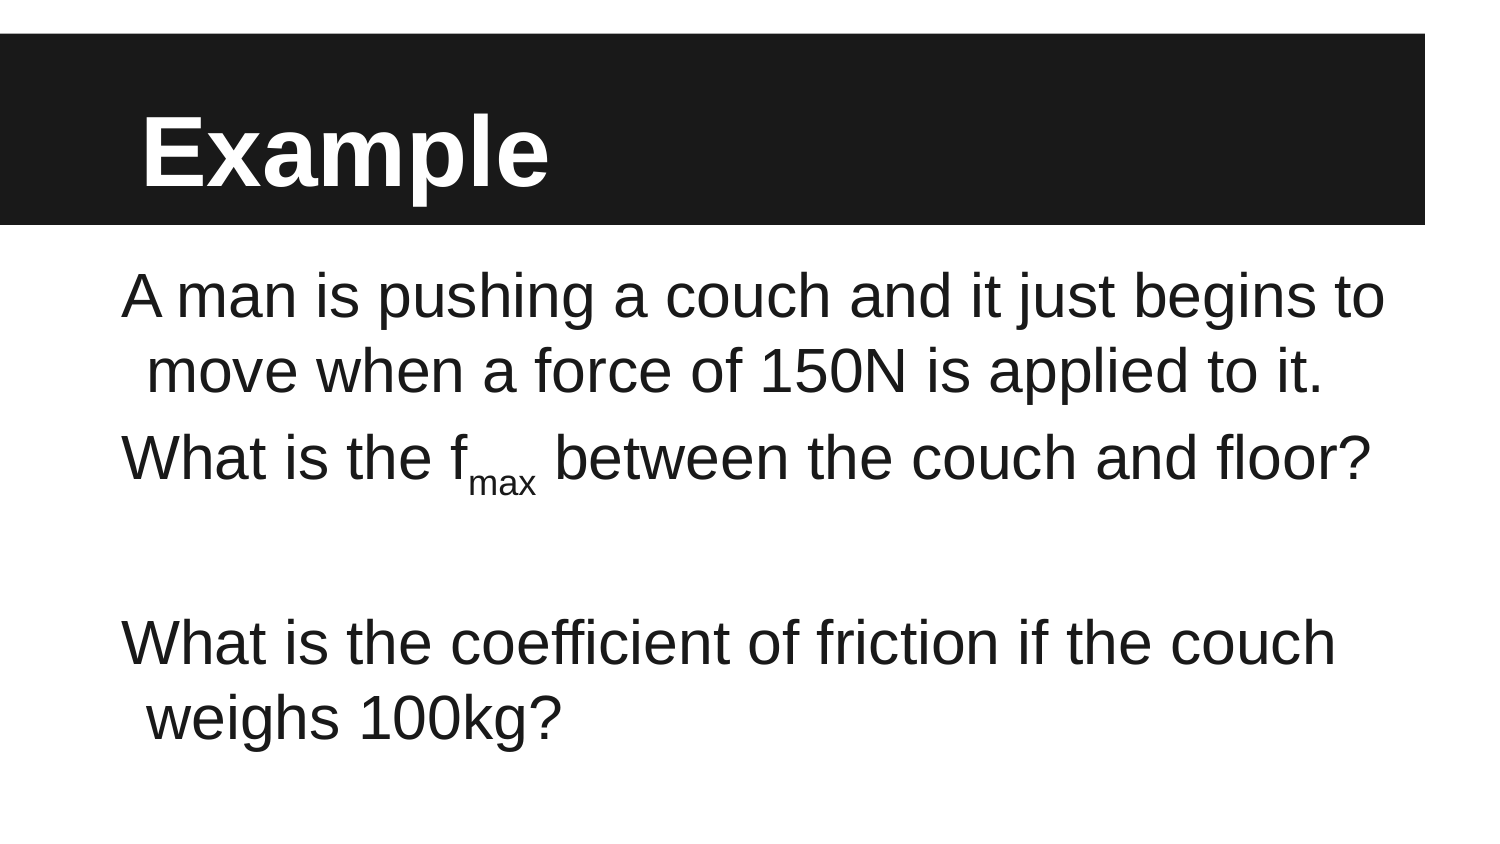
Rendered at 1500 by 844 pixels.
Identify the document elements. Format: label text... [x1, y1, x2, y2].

title Example [75, 33, 1425, 221]
list A man is pushing a couch and it just begins to move when a force of 150N is applied to it. What is the fmax between the couch and floor? What is the coefficient of friction if the couch weighs 100kg? [75, 239, 1425, 808]
